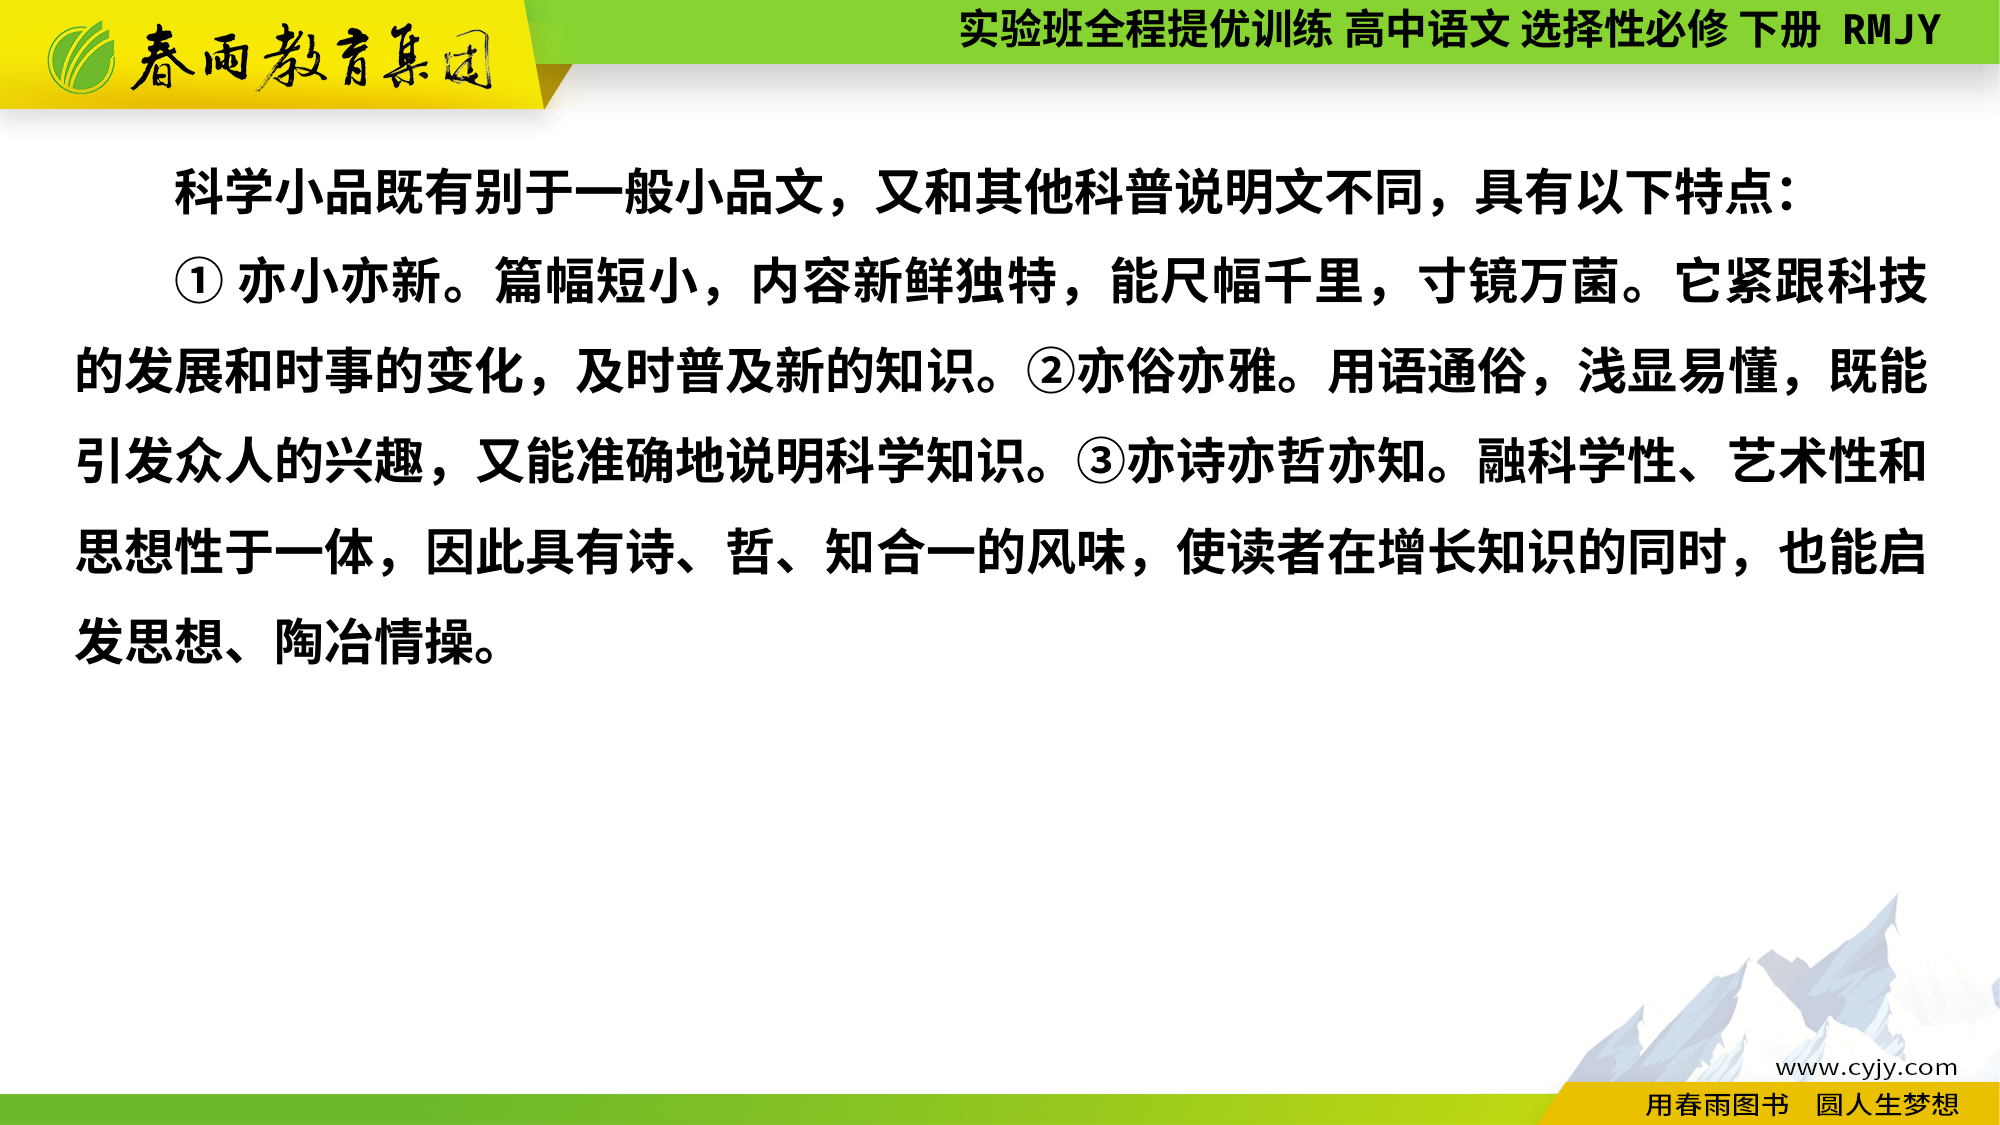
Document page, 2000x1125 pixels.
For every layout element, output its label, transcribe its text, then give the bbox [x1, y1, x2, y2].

picture [0, 0, 2000, 1125]
list 科学小品既有别于一般小品文，又和其他科普说明文不同，具有以下特点： ①亦小亦新。篇幅短小，内容新鲜独特，能尺幅千里，寸镜万菌。它紧跟科技的发展和时事的变化，及时普及新的知识。②亦俗亦雅。用语通俗，浅显易懂，既能引发众人的兴趣，又能准确地说明科学知识。③亦诗亦哲亦知。融科学性、艺术性和思想性于一体，因此具有诗、哲、知合一的风味，使读者在增长知识的同时，也能启发思想、陶冶情操。 [59, 122, 1944, 683]
